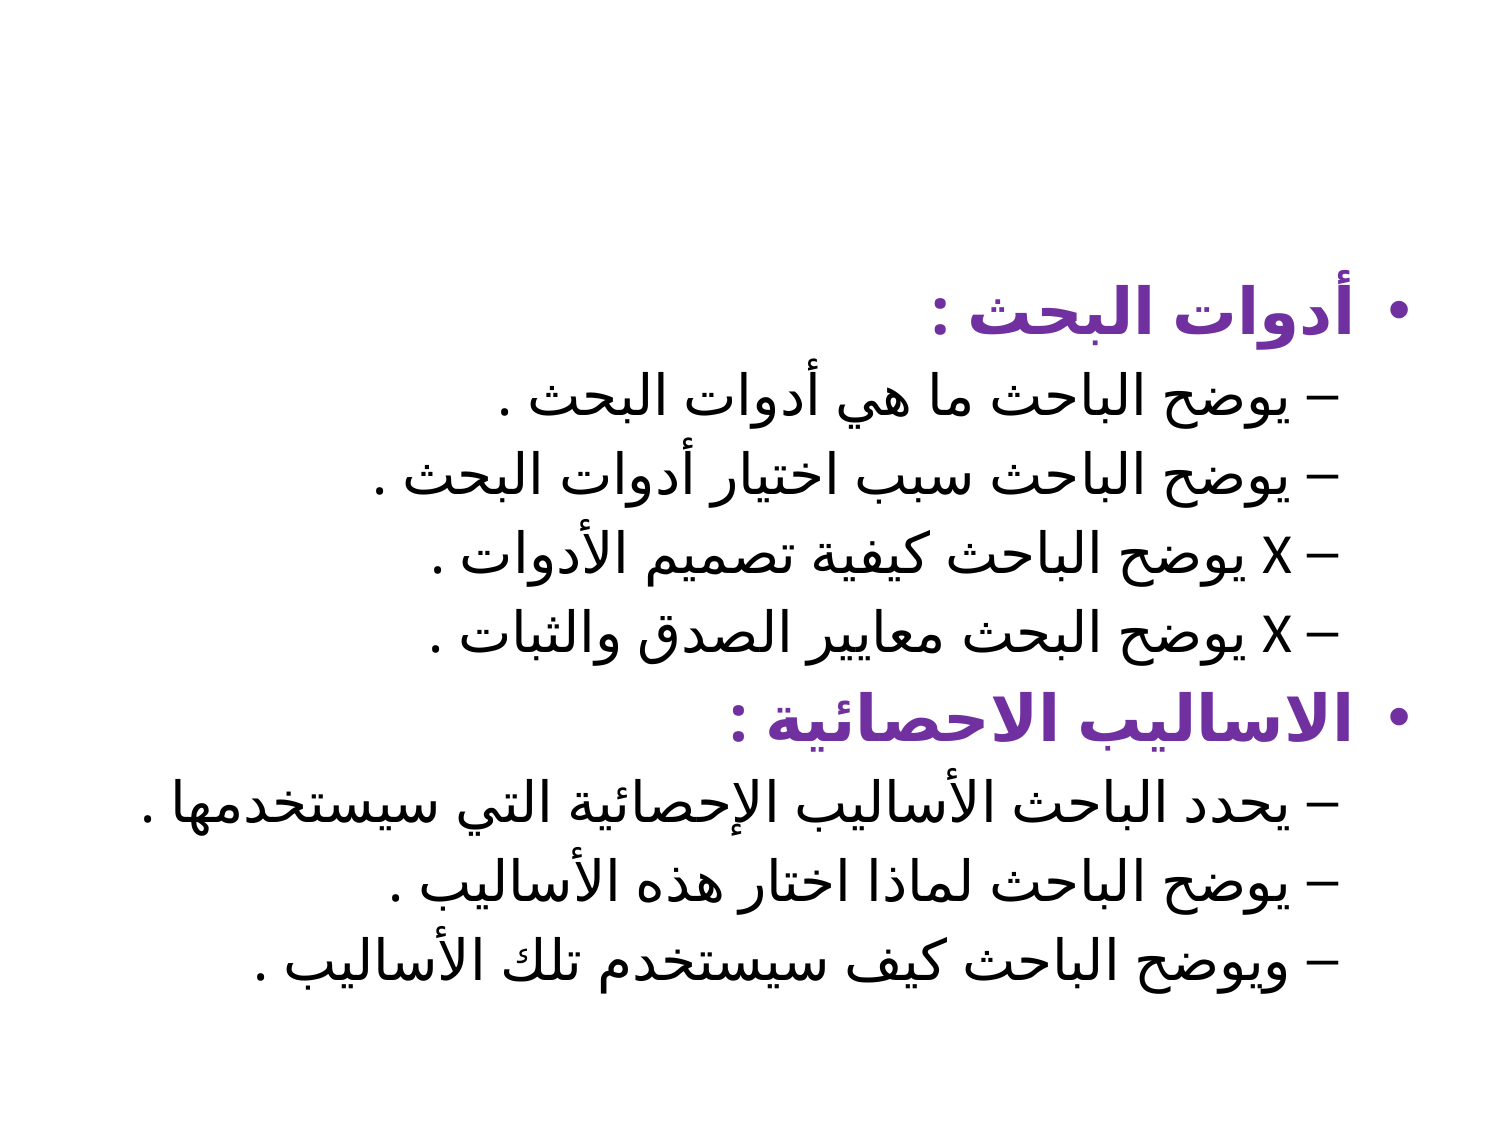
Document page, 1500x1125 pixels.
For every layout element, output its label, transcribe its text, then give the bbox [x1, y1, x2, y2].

list أدوات البحث : يوضح الباحث ما هي أدوات البحث . يوضح الباحث سبب اختيار أدوات البحث . X يوضح الباحث كيفية تصميم الأدوات . X يوضح البحث معايير الصدق والثبات . الاساليب الاحصائية : يحدد الباحث الأساليب الإحصائية التي سيستخدمها . يوضح الباحث لماذا اختار هذه الأساليب . ويوضح الباحث كيف سيستخدم تلك الأساليب . [75, 262, 1425, 1005]
